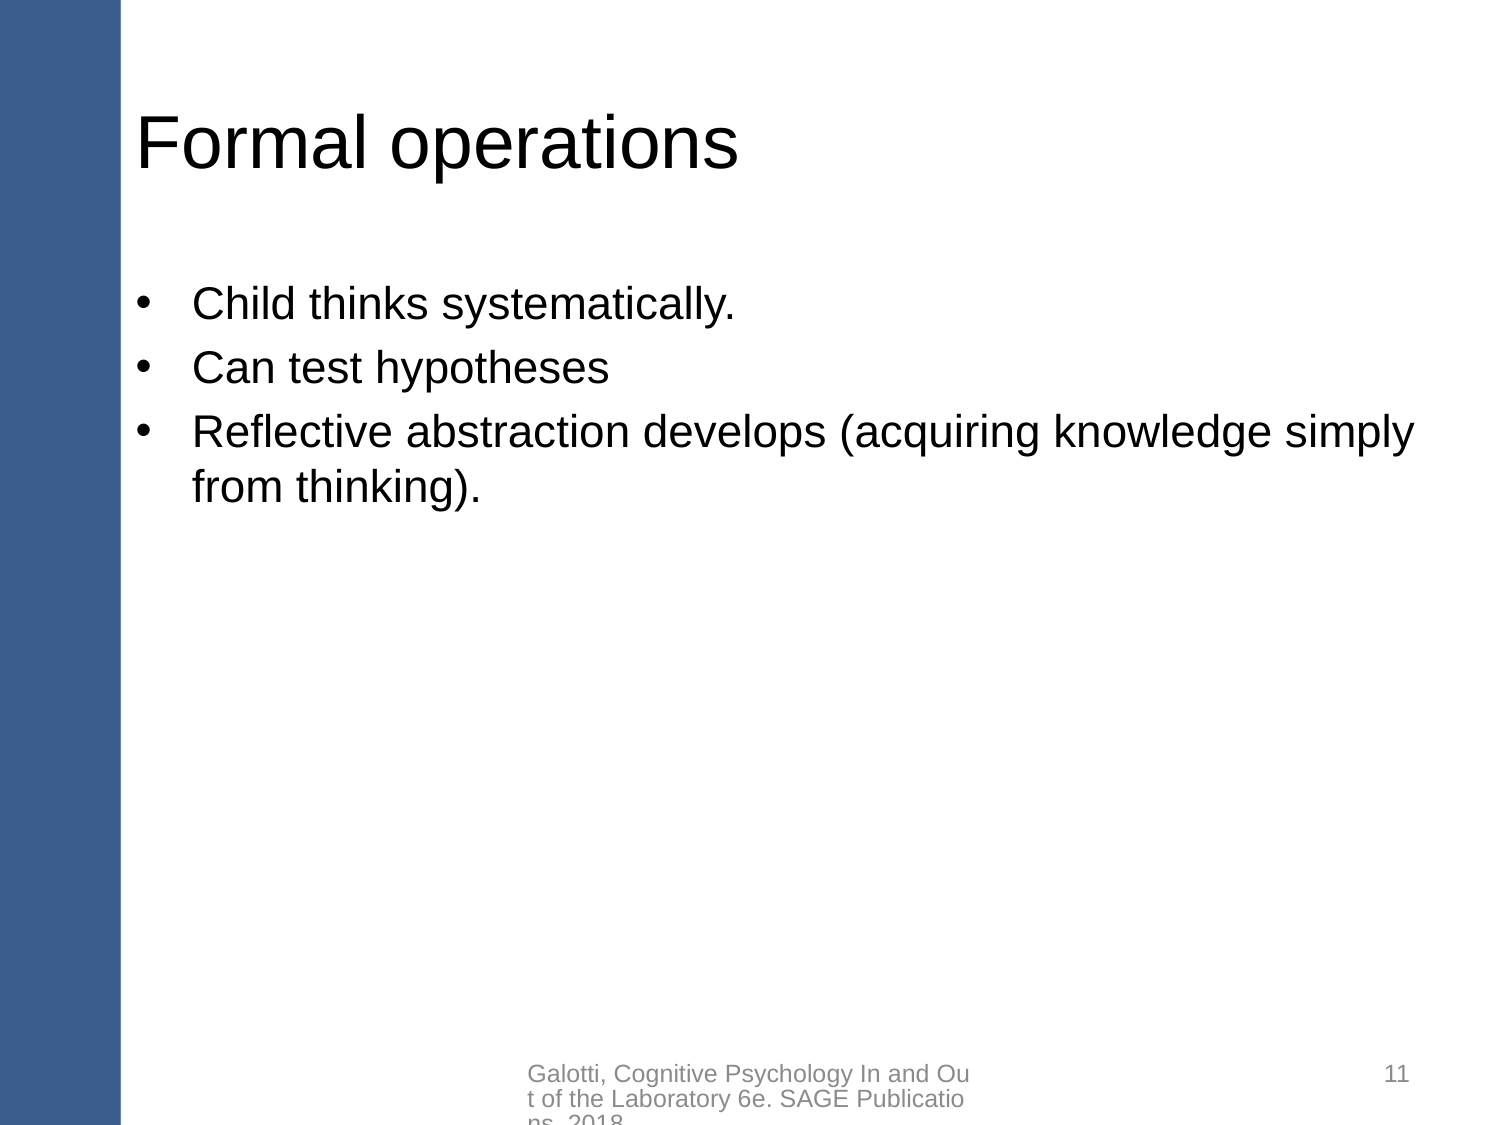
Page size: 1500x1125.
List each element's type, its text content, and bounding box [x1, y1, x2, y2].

slide_number 11 [1074, 1042, 1425, 1103]
title Formal operations [120, 44, 1471, 233]
picture [0, 0, 1500, 1125]
list Child thinks systematically. Can test hypotheses Reflective abstraction develops (acquiring knowledge simply from thinking). [120, 266, 1471, 1009]
footer Galotti, Cognitive Psychology In and Out of the Laboratory 6e. SAGE Publications, 2018. [512, 1042, 988, 1103]
